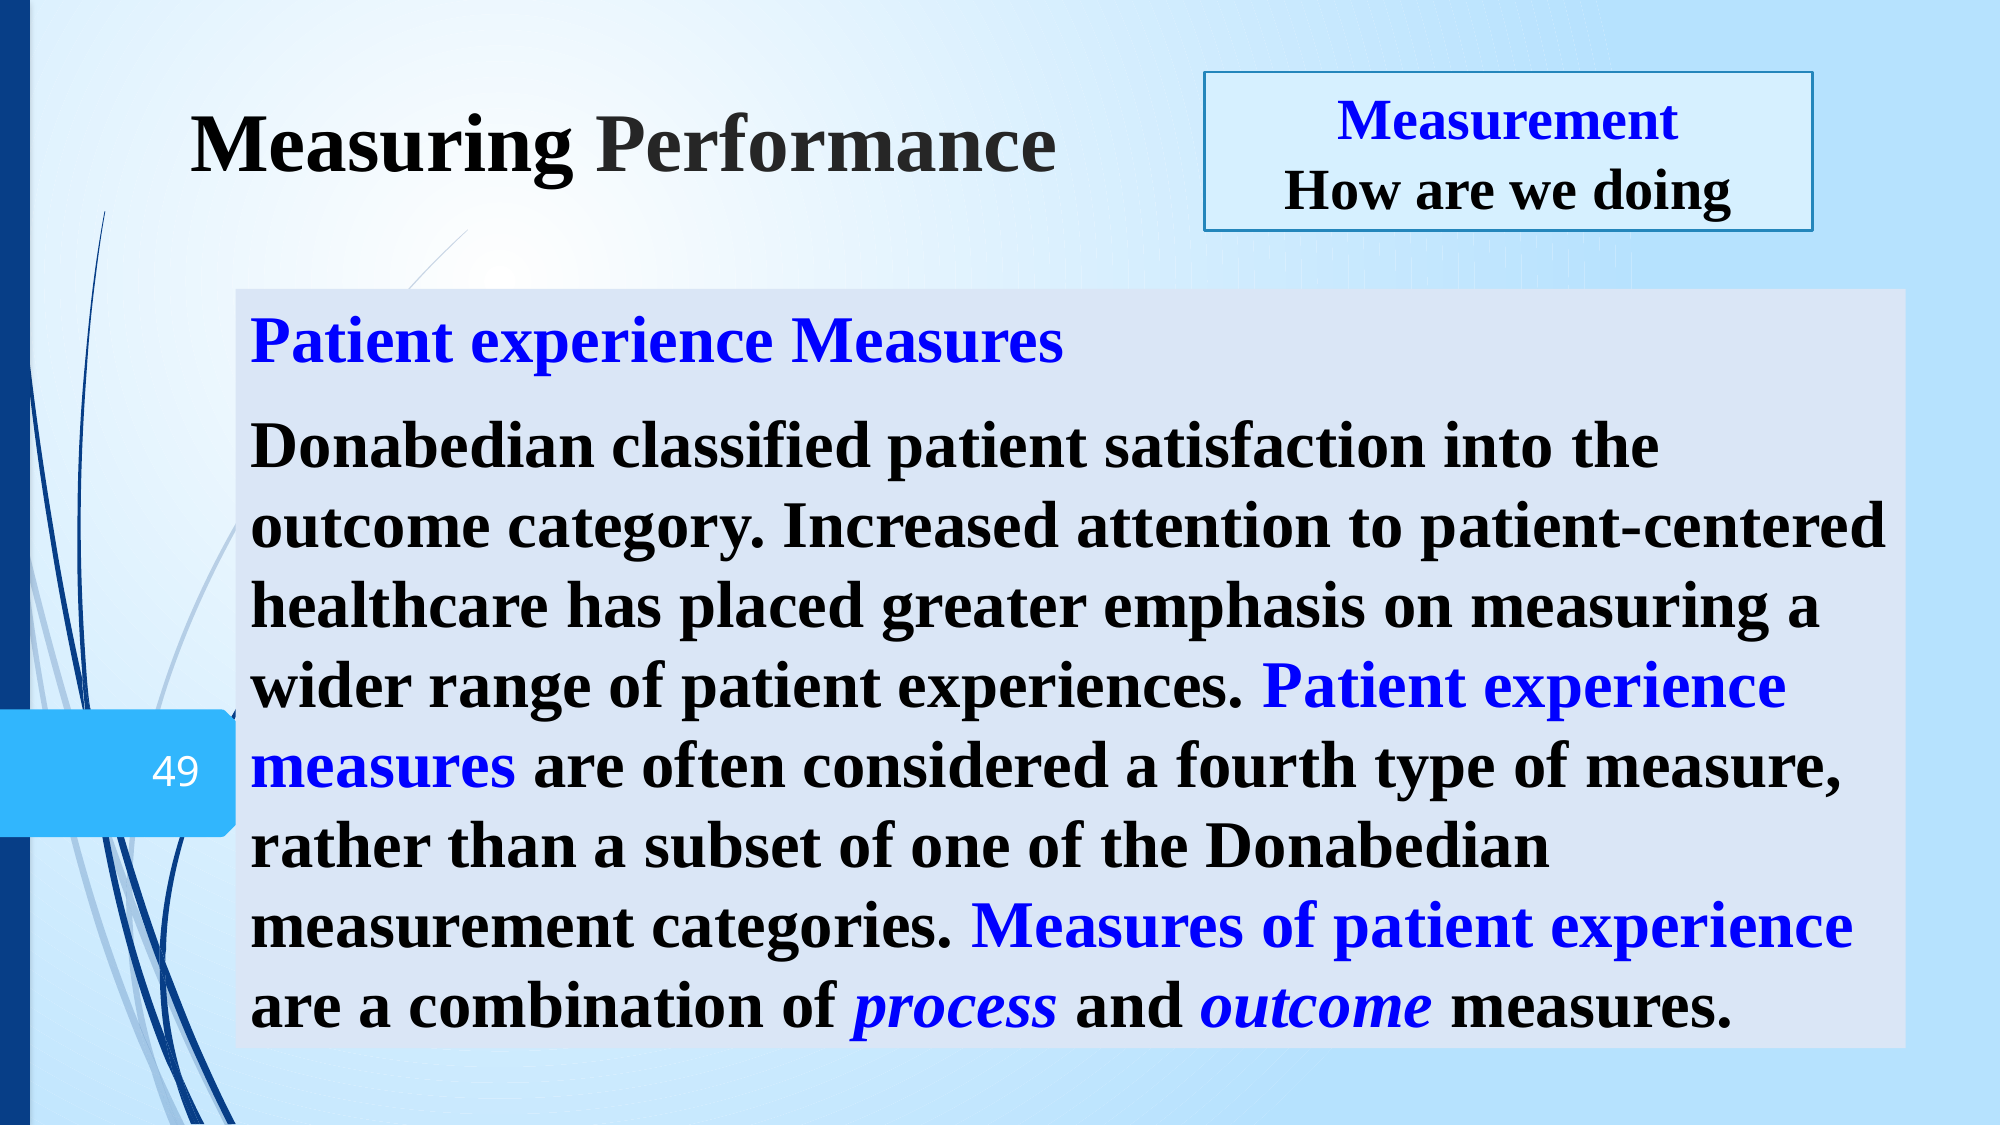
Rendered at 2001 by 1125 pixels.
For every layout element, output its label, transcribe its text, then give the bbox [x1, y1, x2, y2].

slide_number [1699, 1005, 1888, 1067]
subtitle [86, 196, 1961, 1103]
slide_number 49 [87, 743, 216, 803]
text_box Patient experience Measures Donabedian classified patient satisfaction into the outcome category. Increased attention to patient-centered healthcare has placed greater emphasis on measuring a wider range of patient experiences. Patient experience measures are often considered a fourth type of measure, rather than a subset of one of the Donabedian measurement categories. Measures of patient experience are a combination of process and outcome measures. [235, 288, 1906, 1049]
title Measuring Performance [175, 42, 1122, 196]
text_box Measurement How are we doing [1203, 71, 1814, 232]
footer Mohammed Alnaif Ph.D. [424, 1006, 1675, 1067]
